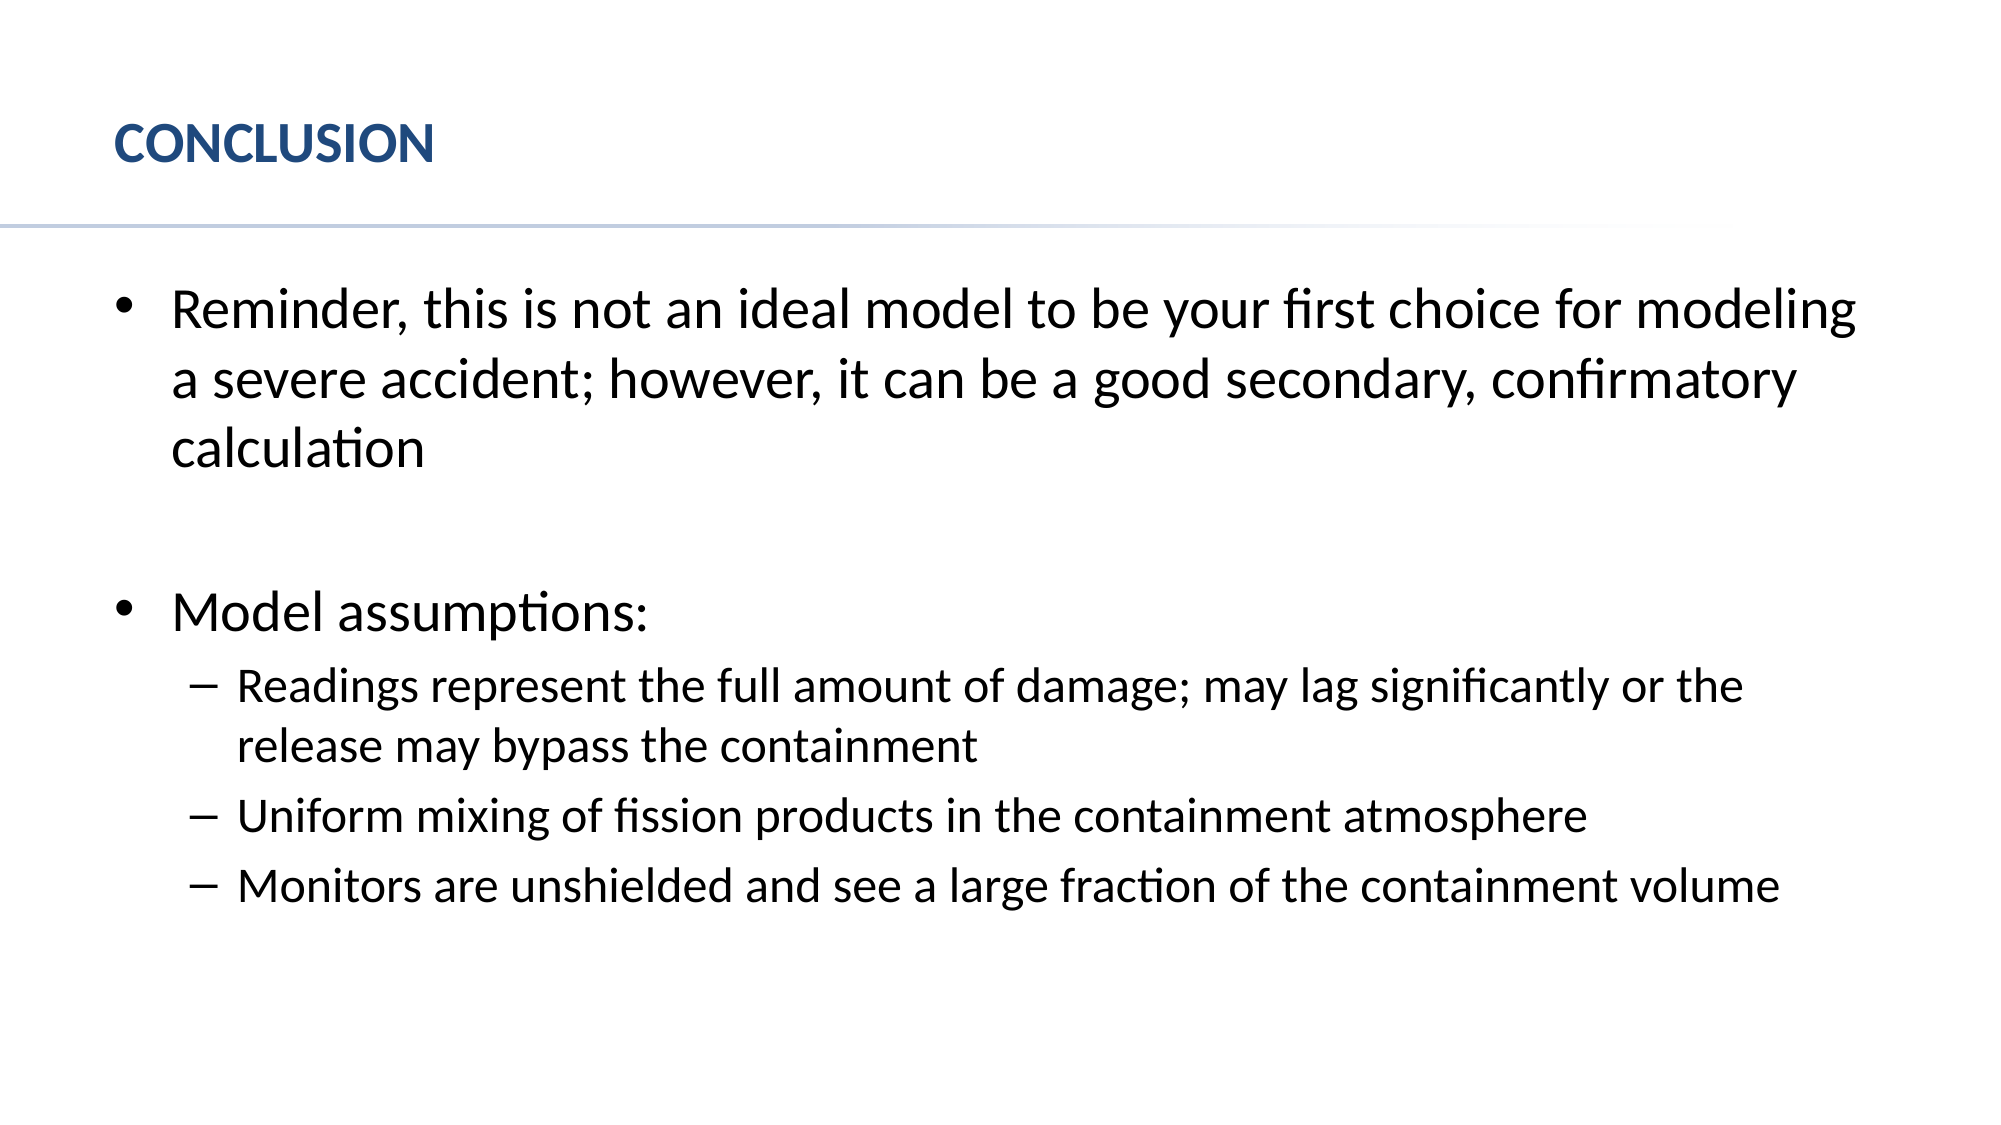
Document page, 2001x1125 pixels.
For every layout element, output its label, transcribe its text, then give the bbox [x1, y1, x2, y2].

list Reminder, this is not an ideal model to be your first choice for modeling a severe accident; however, it can be a good secondary, confirmatory calculation Model assumptions: Readings represent the full amount of damage; may lag significantly or the release may bypass the containment Uniform mixing of fission products in the containment atmosphere Monitors are unshielded and see a large fraction of the containment volume [99, 262, 1900, 1075]
title Conclusion [99, 45, 1900, 233]
